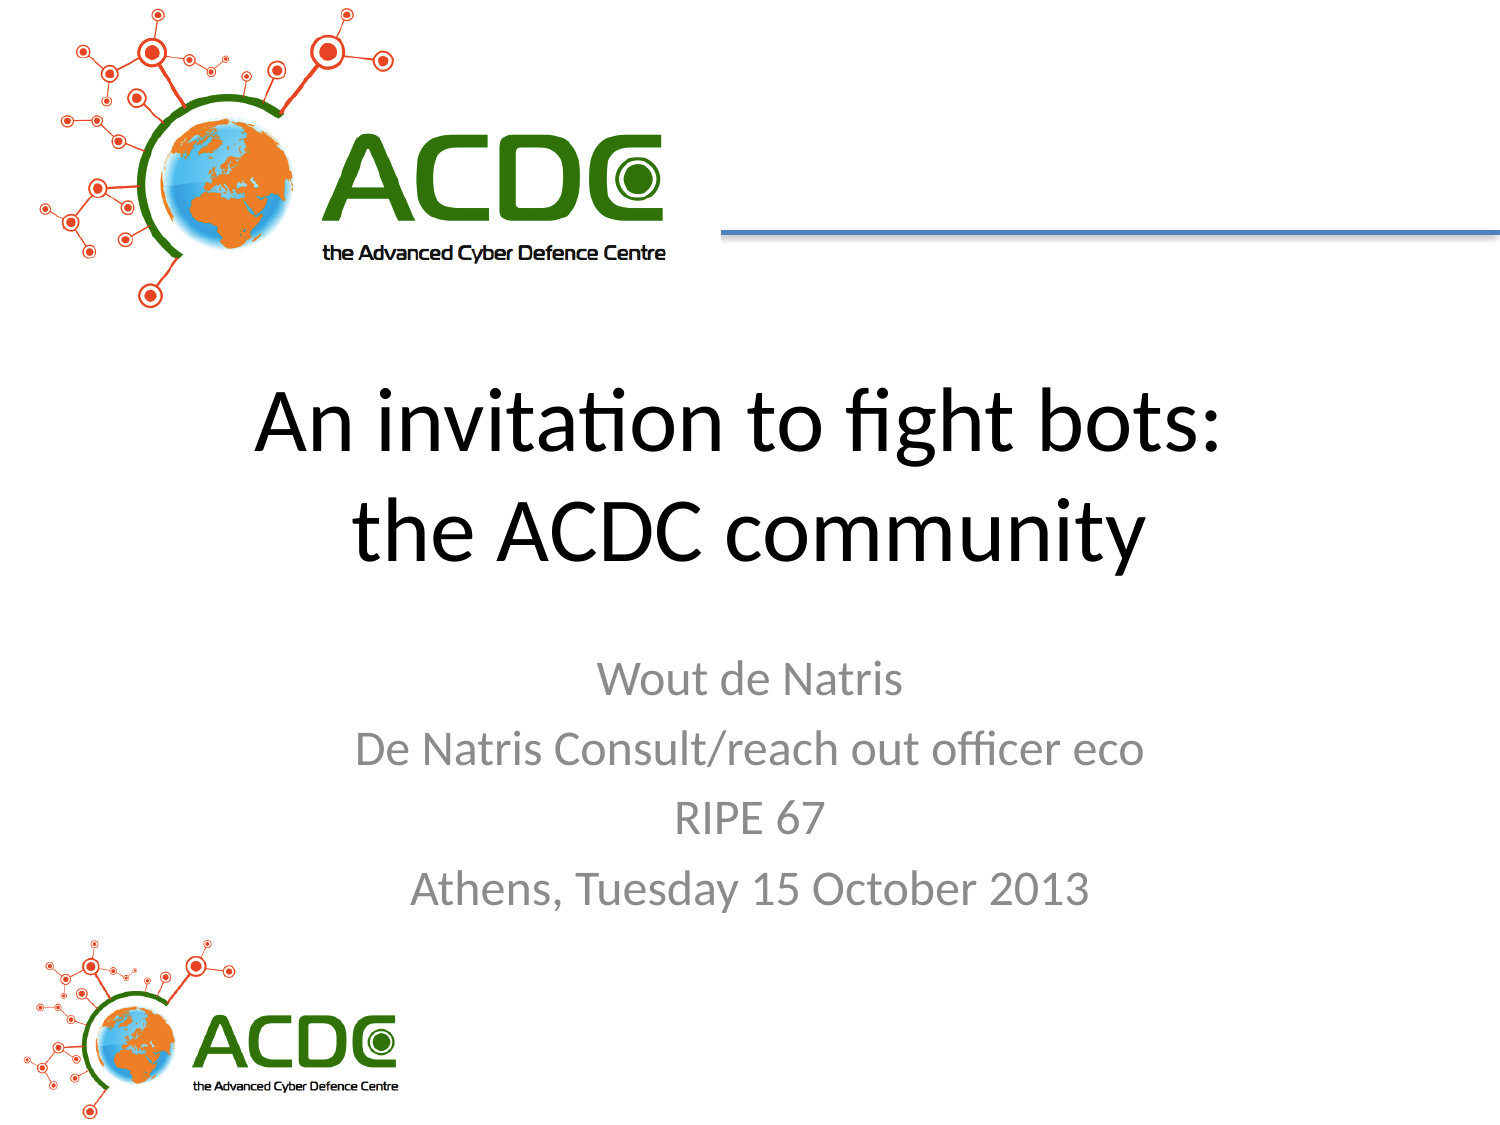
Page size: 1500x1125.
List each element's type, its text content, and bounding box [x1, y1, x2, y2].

title An invitation to fight bots: the ACDC community [112, 349, 1388, 591]
picture [0, 934, 431, 1125]
picture [0, 0, 721, 318]
subtitle Wout de Natris De Natris Consult/reach out officer eco RIPE 67 Athens, Tuesday 15 October 2013 [225, 637, 1275, 925]
